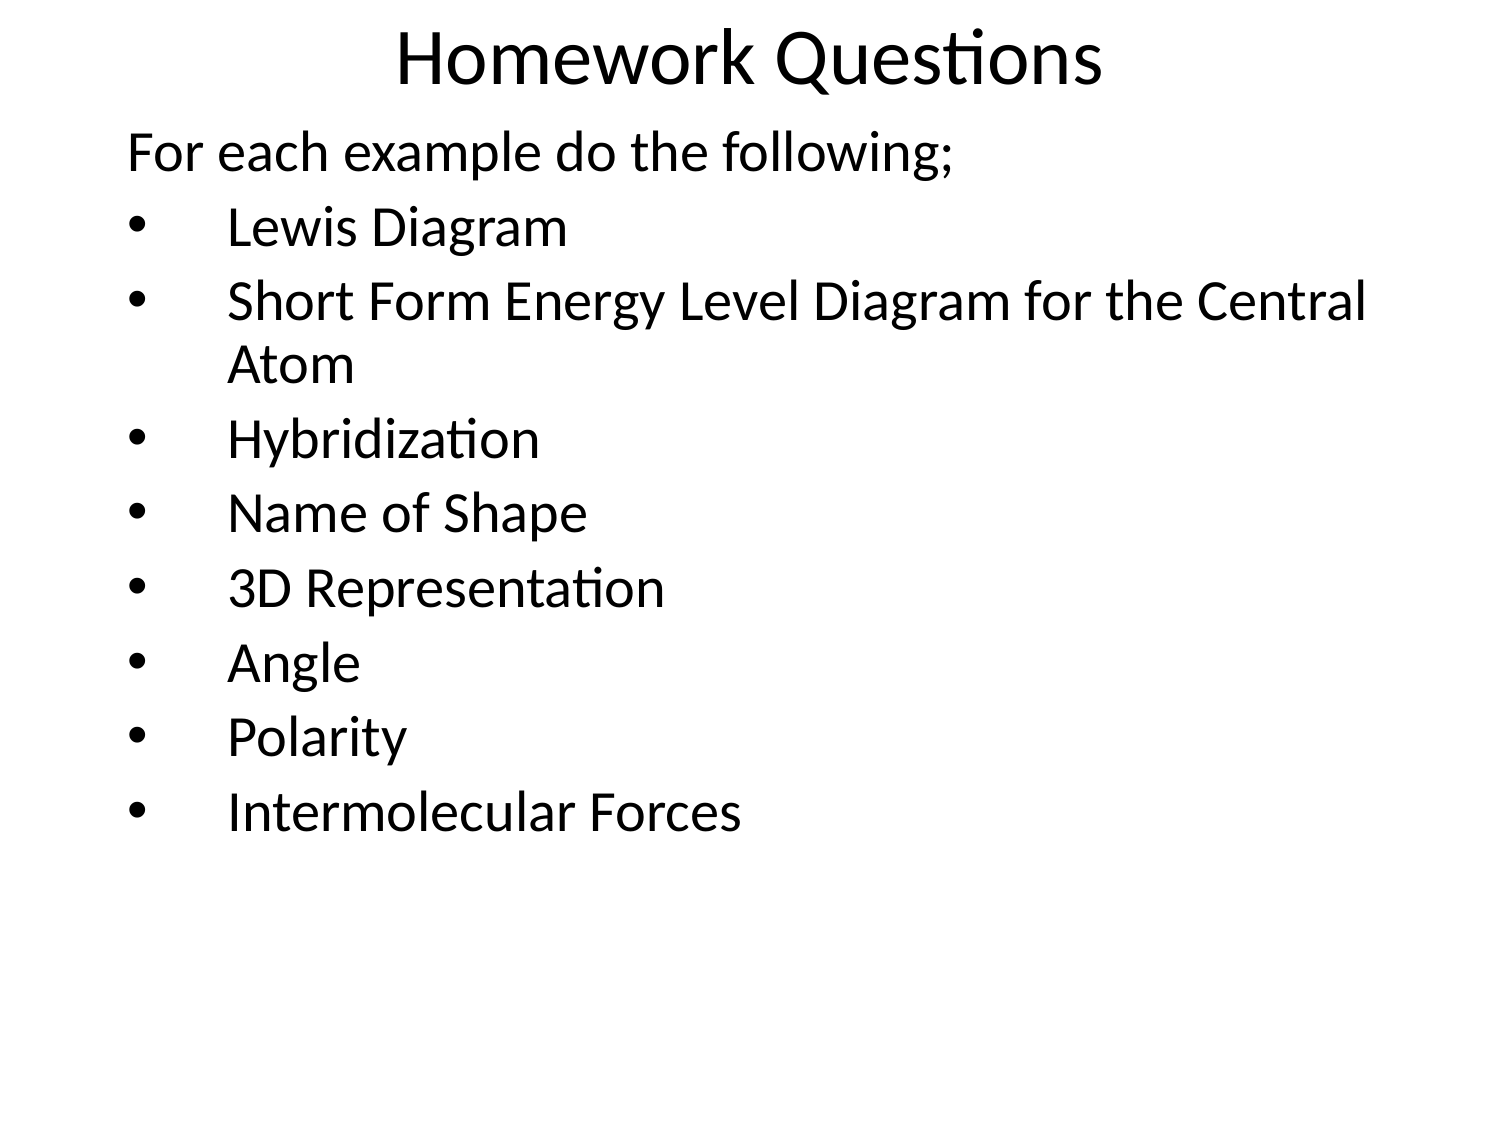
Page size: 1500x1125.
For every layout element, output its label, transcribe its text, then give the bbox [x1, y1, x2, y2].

list For each example do the following; Lewis Diagram Short Form Energy Level Diagram for the Central Atom Hybridization Name of Shape 3D Representation Angle Polarity Intermolecular Forces [112, 113, 1388, 889]
title Homework Questions [112, 0, 1388, 109]
